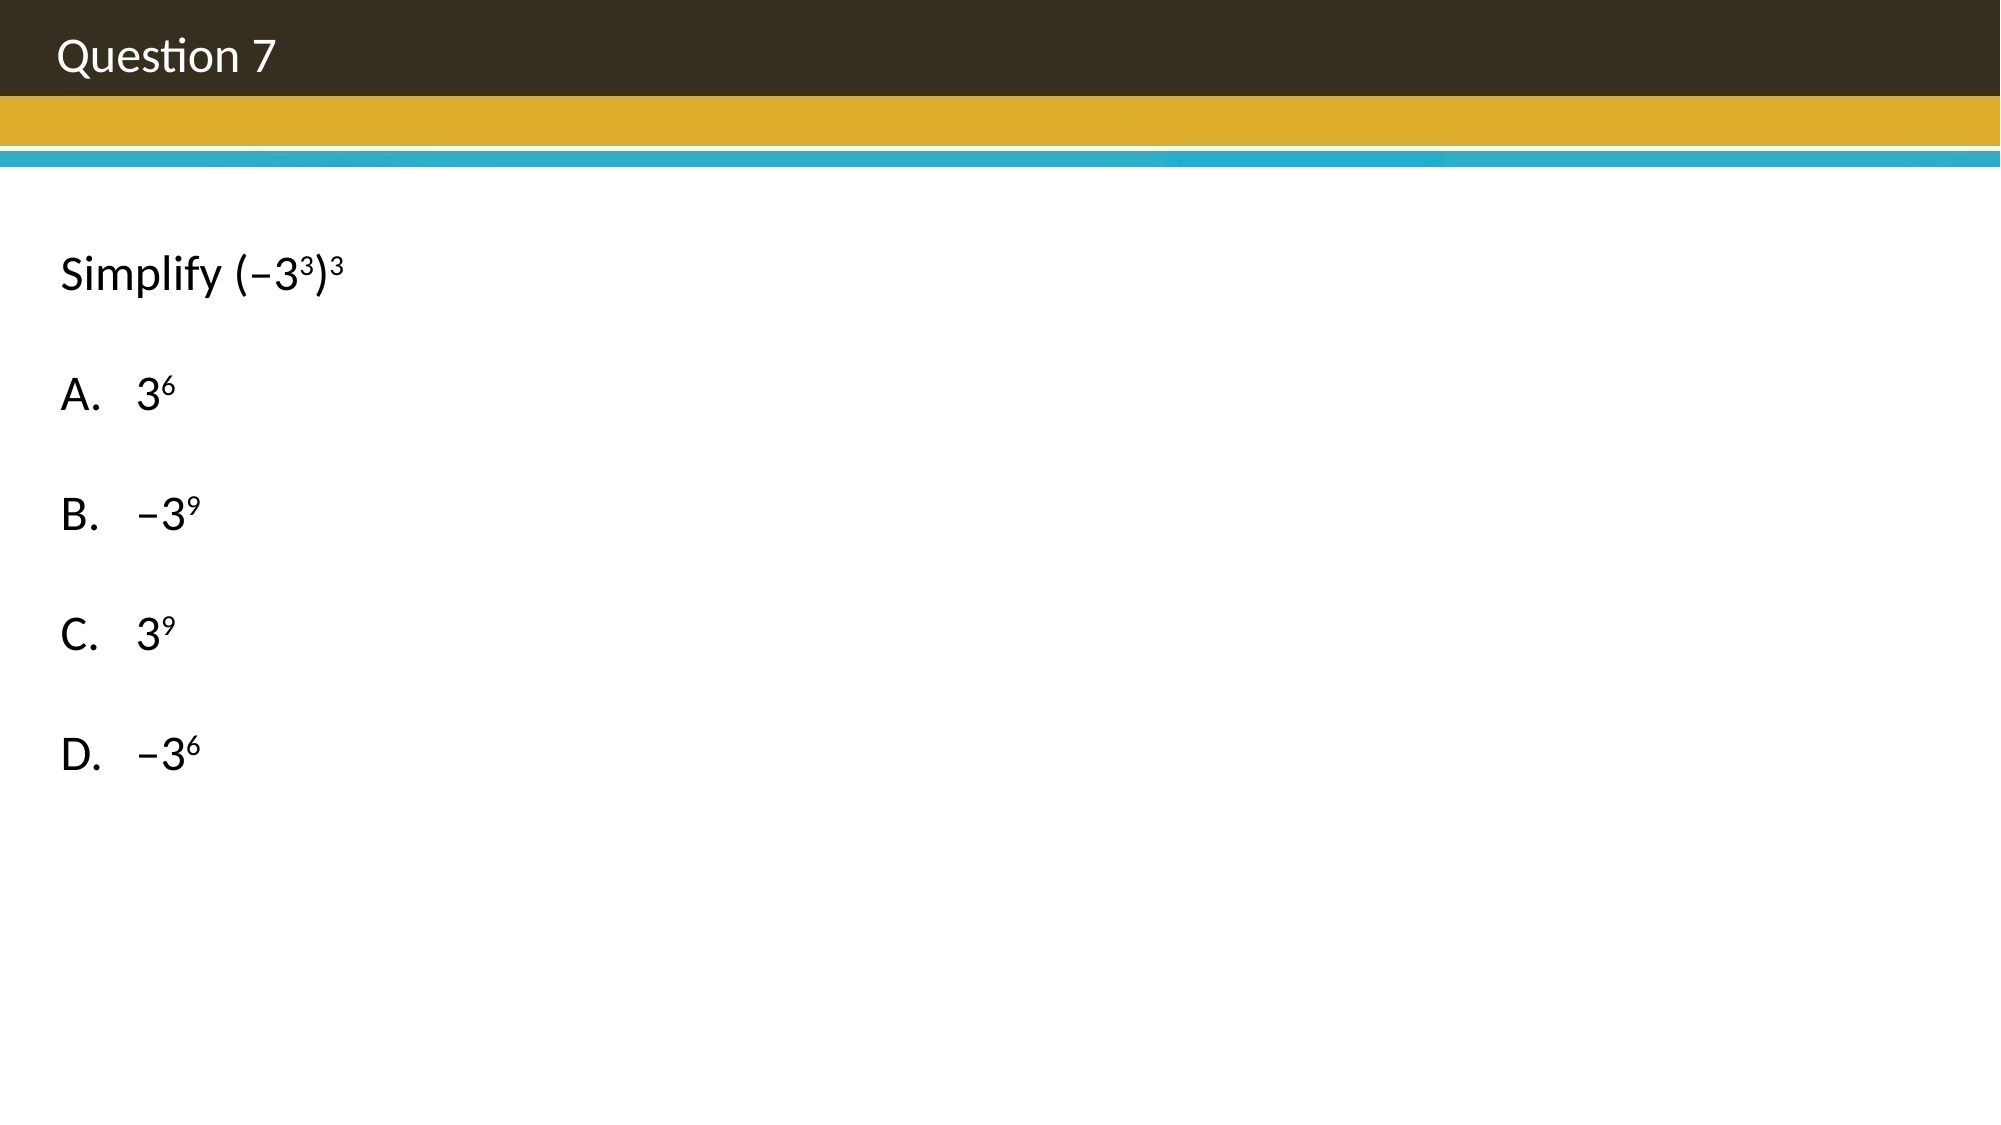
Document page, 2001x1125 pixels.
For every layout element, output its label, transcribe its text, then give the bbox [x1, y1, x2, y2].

text_box Question 7 [41, 14, 293, 90]
text_box Simplify (–33)3 36 –39 39 –36 [45, 233, 1693, 909]
picture [0, 0, 2000, 167]
